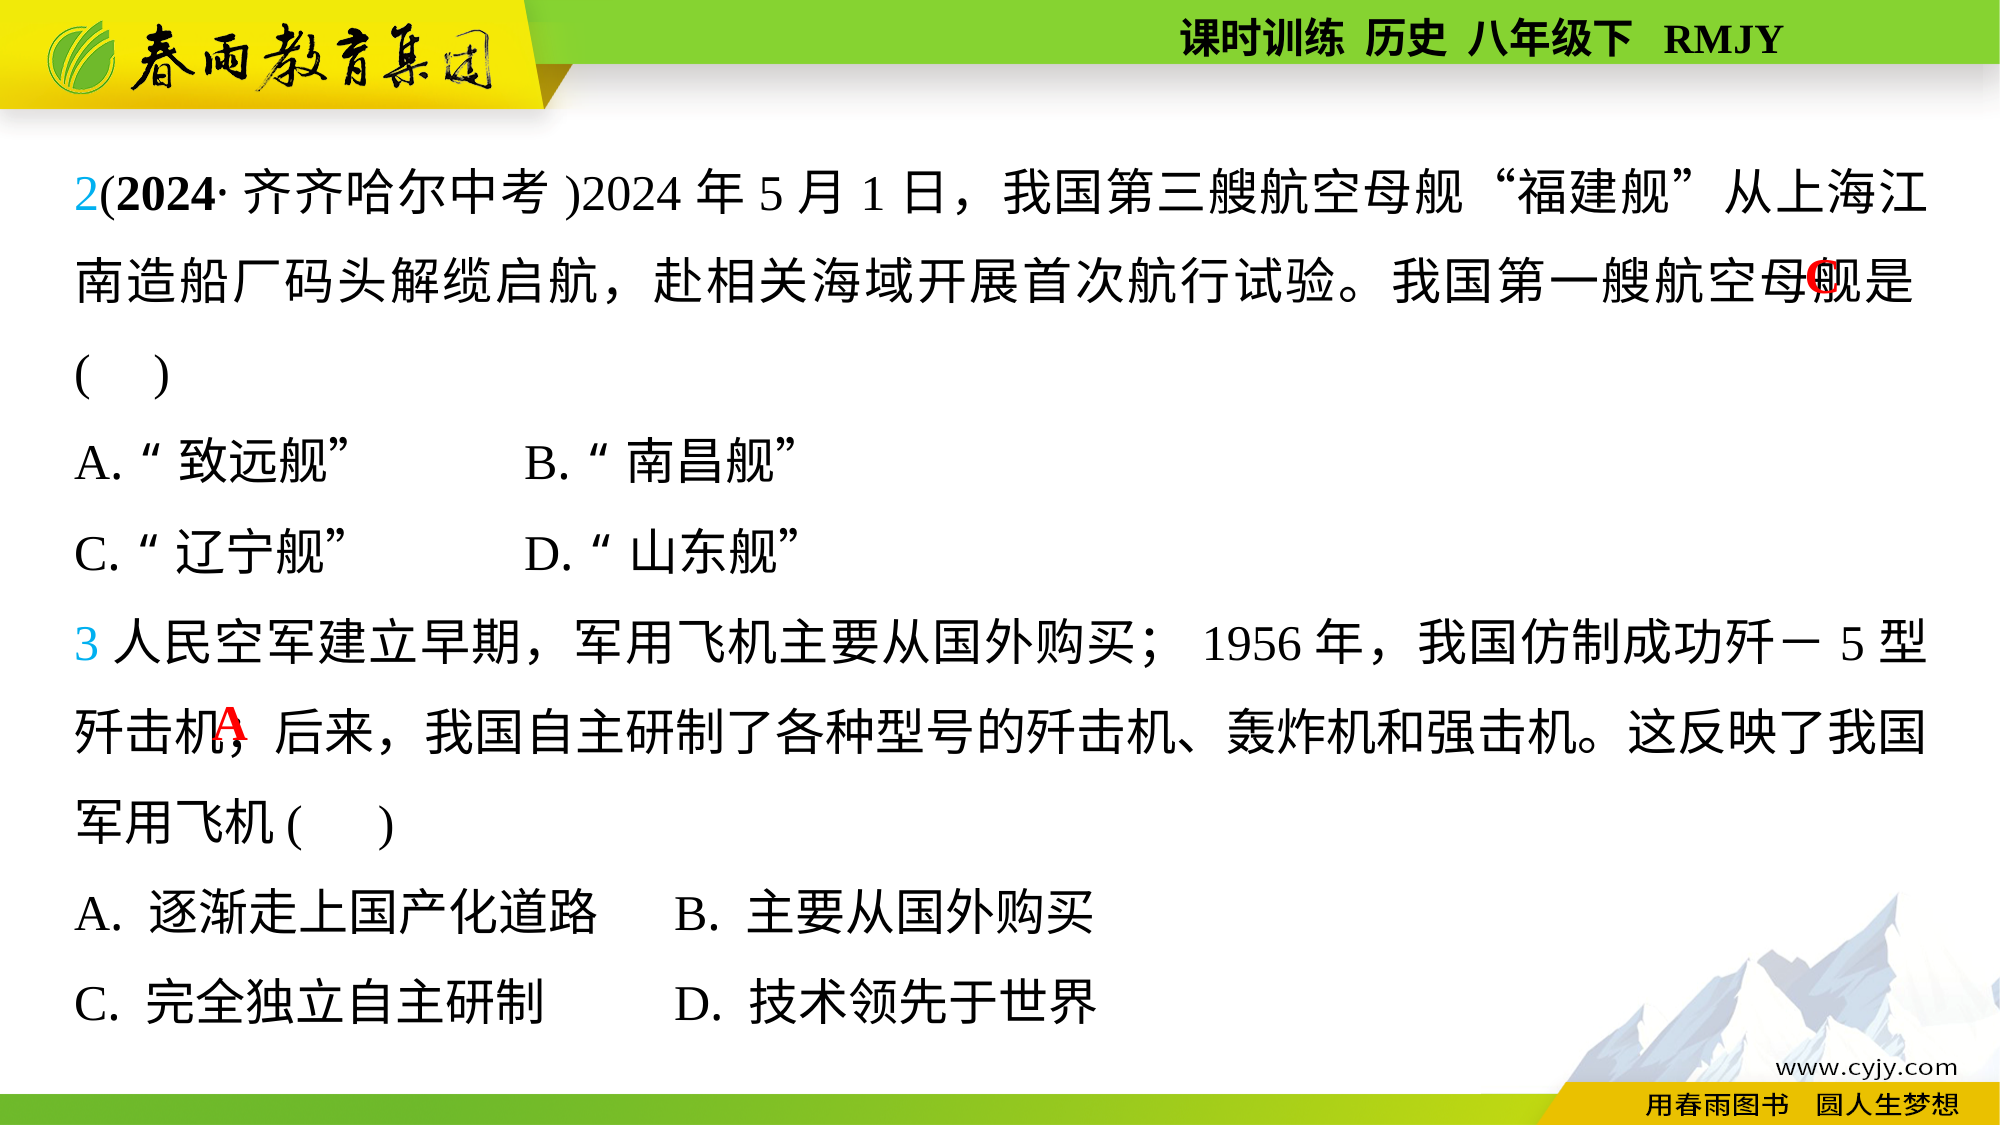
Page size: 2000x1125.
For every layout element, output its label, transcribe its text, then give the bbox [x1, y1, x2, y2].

text_box C [1789, 236, 1856, 311]
list 2(2024·齐齐哈尔中考)2024年5月1日，我国第三艘航空母舰“福建舰”从上海江南造船厂码头解缆启航，赴相关海域开展首次航行试验。我国第一艘航空母舰是( ) A. “致远舰” B. “南昌舰” C. “辽宁舰” D. “山东舰” 3人民空军建立早期，军用飞机主要从国外购买；1956年，我国仿制成功歼－5型歼击机；后来，我国自主研制了各种型号的歼击机、轰炸机和强击机。这反映了我国军用飞机( ) A. 逐渐走上国产化道路 B. 主要从国外购买 C. 完全独立自主研制 D. 技术领先于世界 [59, 122, 1944, 956]
text_box A [197, 683, 263, 759]
picture [0, 0, 2000, 1125]
